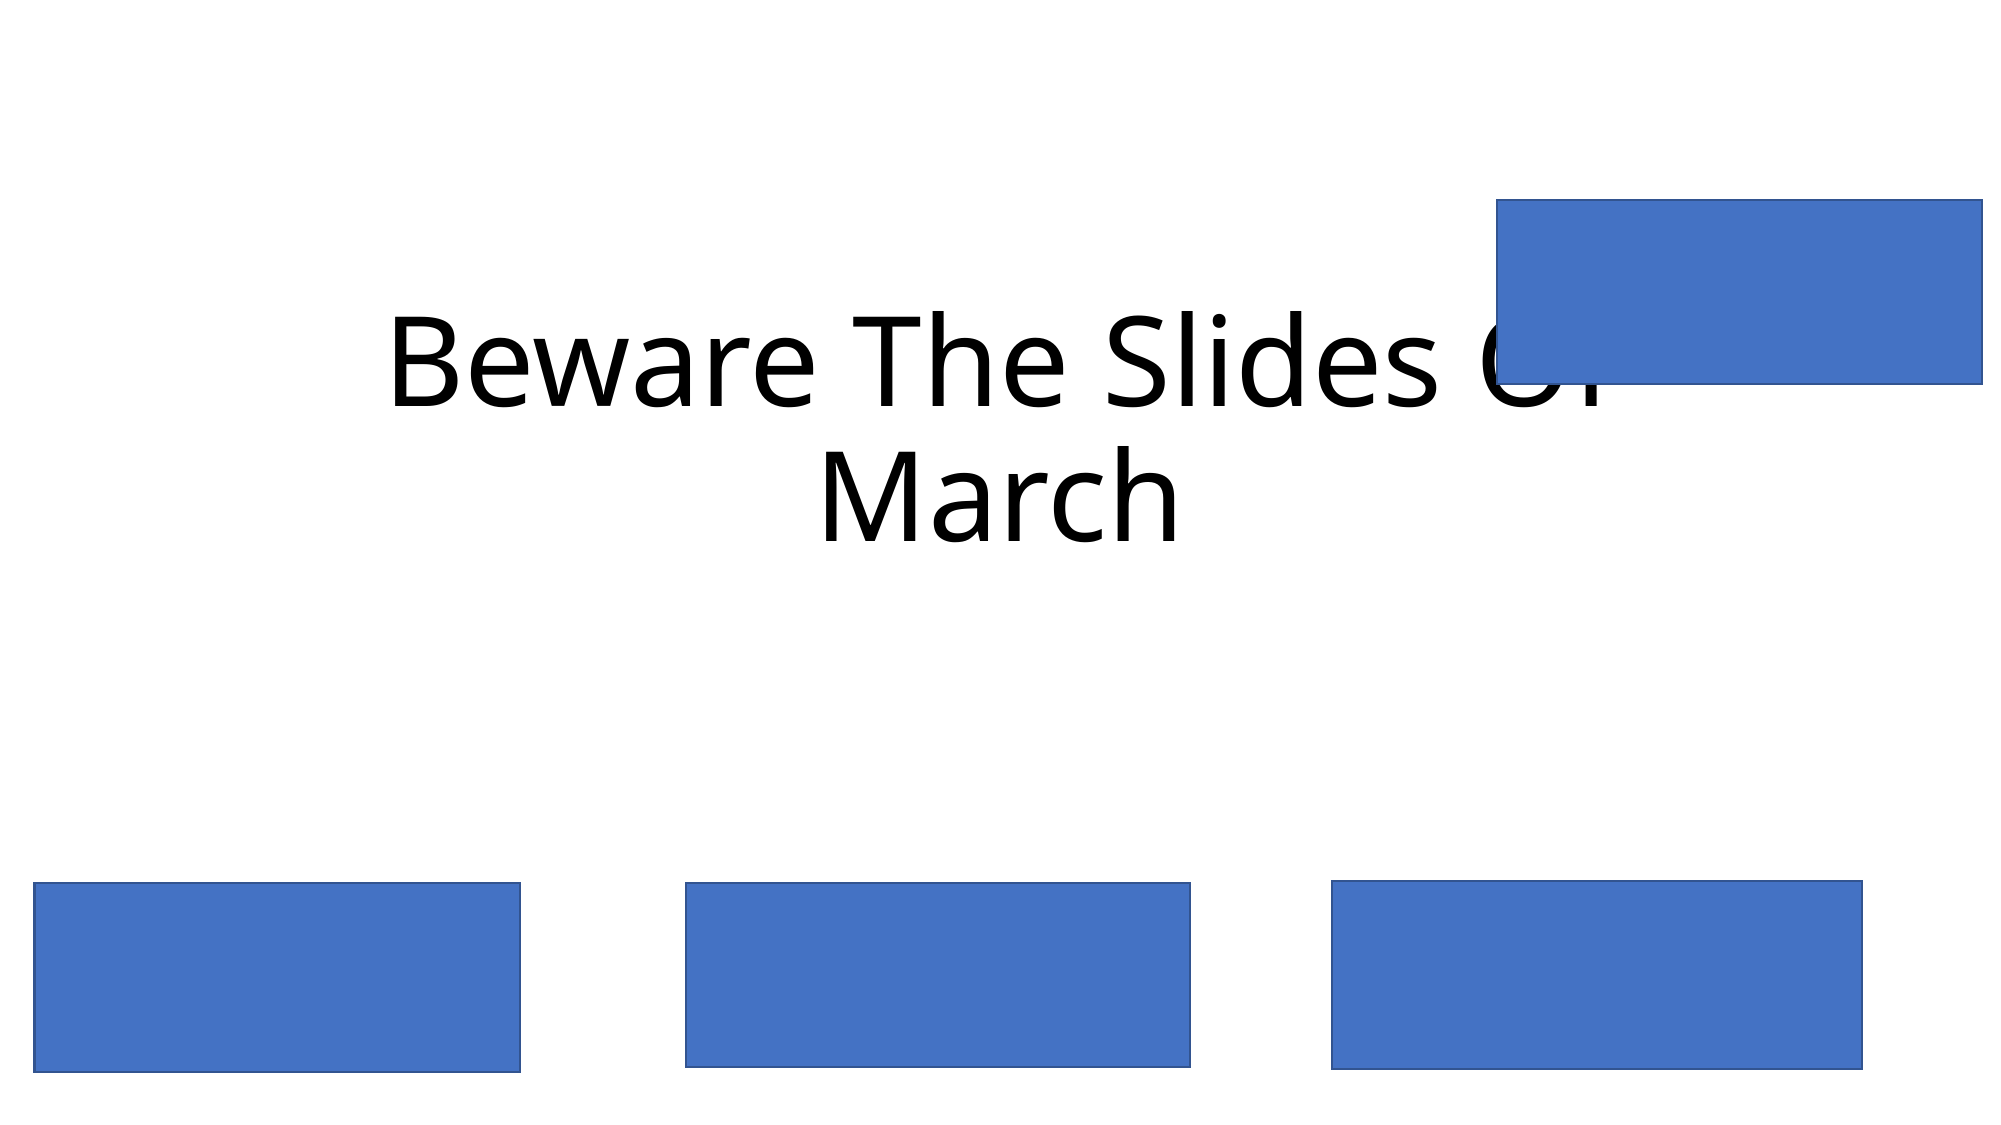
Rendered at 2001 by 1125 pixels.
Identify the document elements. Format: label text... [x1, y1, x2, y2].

text_box [685, 882, 1191, 1068]
text_box [33, 882, 521, 1073]
text_box [1496, 199, 1983, 385]
text_box [1331, 880, 1863, 1070]
title Beware The Slides Of March [249, 184, 1750, 576]
